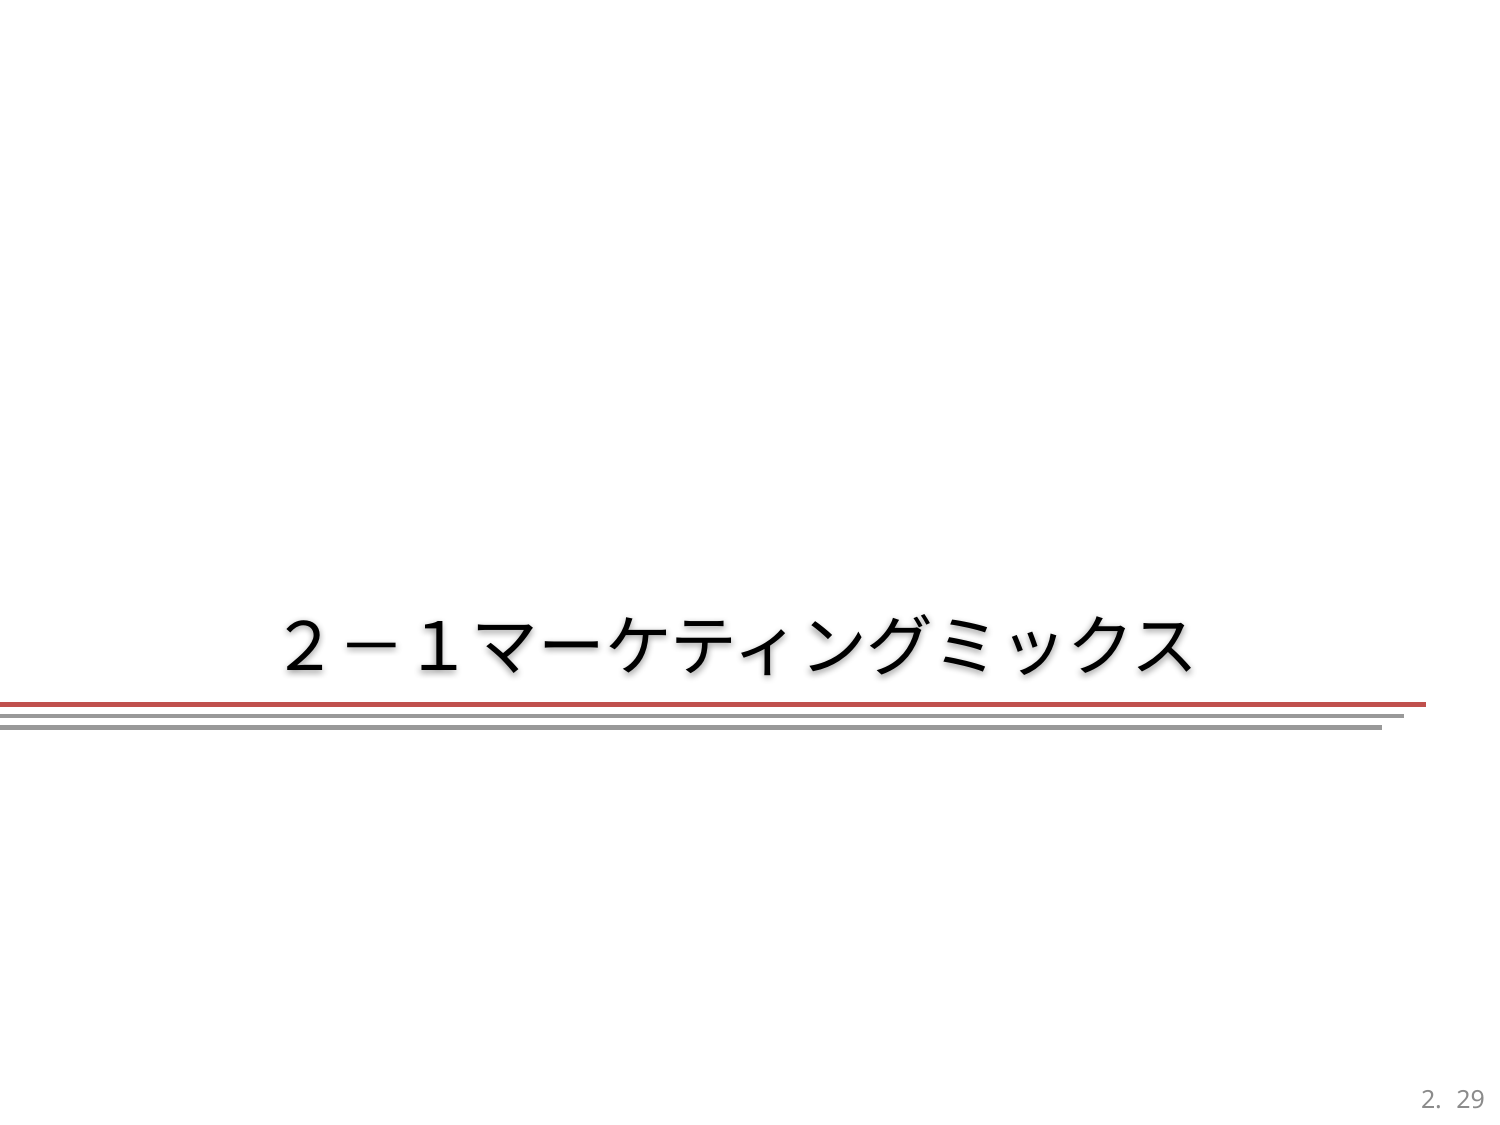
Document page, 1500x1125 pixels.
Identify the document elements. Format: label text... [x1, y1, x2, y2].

text_box ２－１マーケティングミックス [18, 596, 1452, 692]
slide_number 28 [1381, 1065, 1500, 1125]
